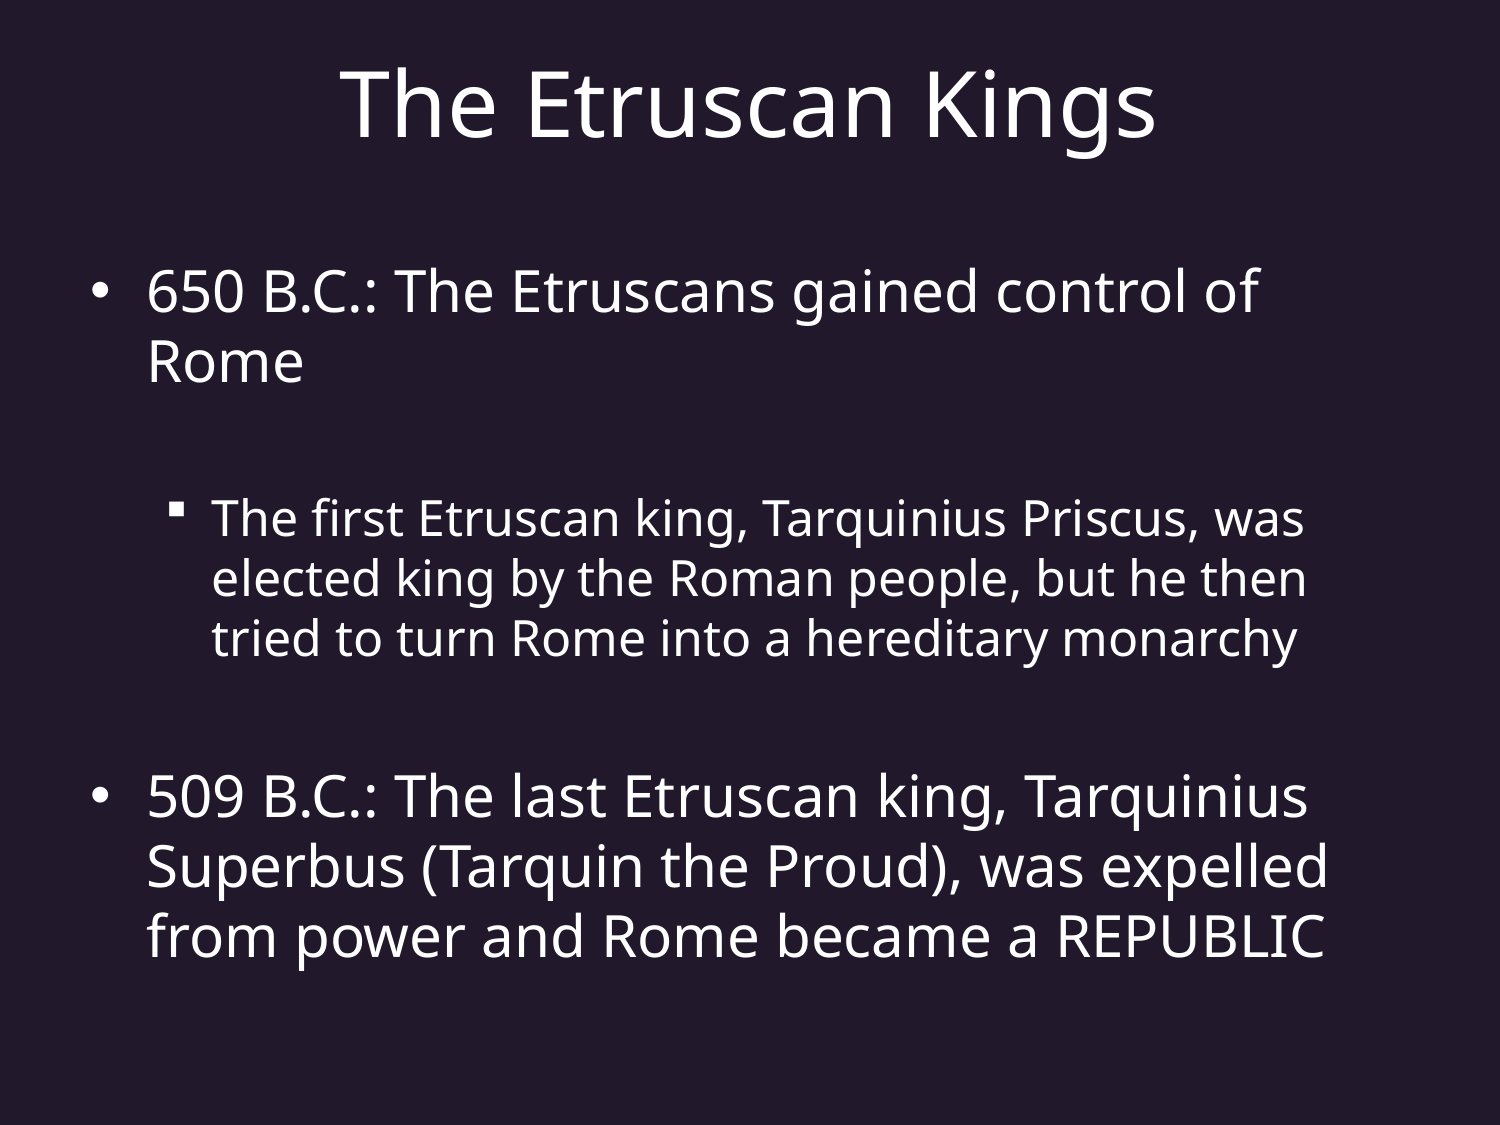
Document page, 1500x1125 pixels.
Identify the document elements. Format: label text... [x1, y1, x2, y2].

title The Etruscan Kings [75, 7, 1425, 195]
list 650 B.C.: The Etruscans gained control of Rome The first Etruscan king, Tarquinius Priscus, was elected king by the Roman people, but he then tried to turn Rome into a hereditary monarchy 509 B.C.: The last Etruscan king, Tarquinius Superbus (Tarquin the Proud), was expelled from power and Rome became a REPUBLIC [75, 247, 1425, 990]
